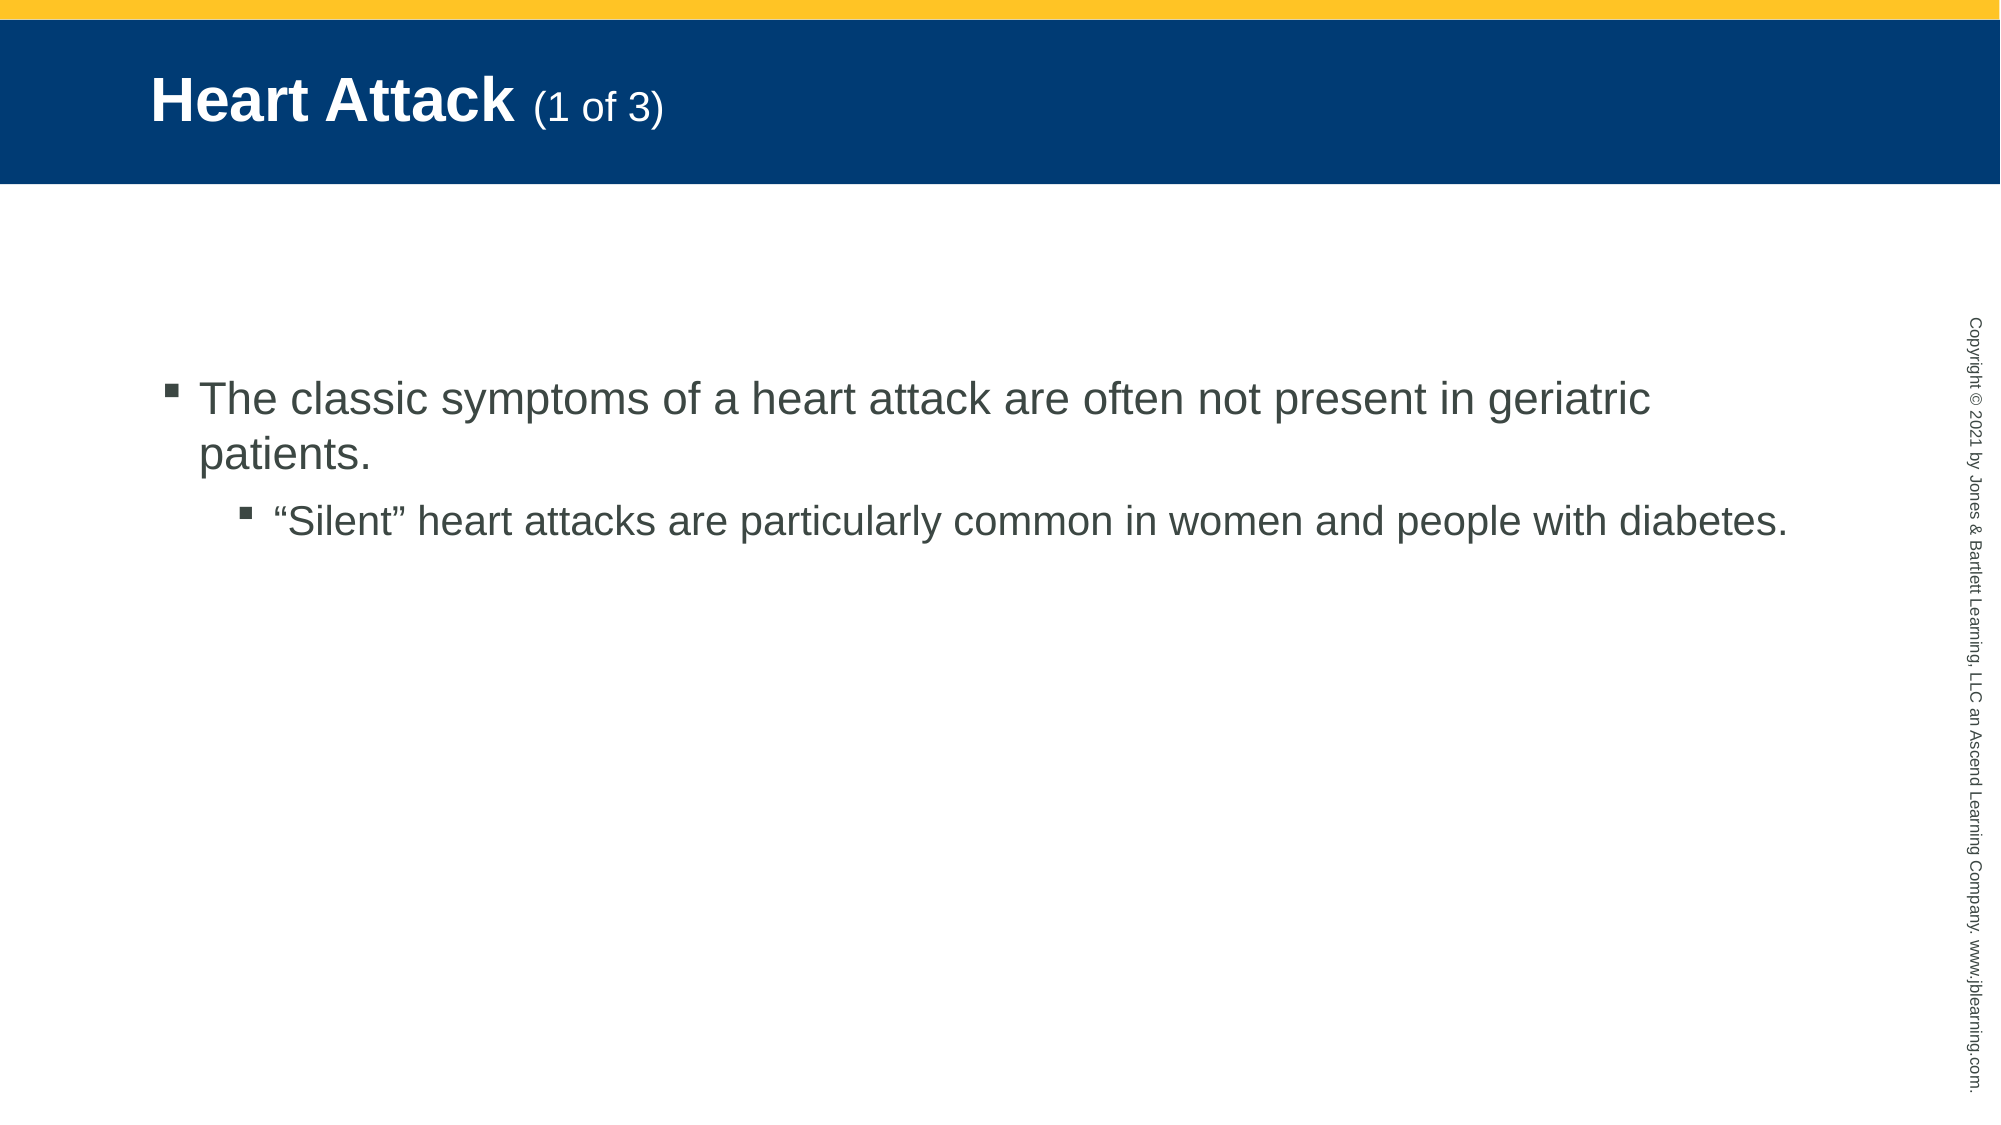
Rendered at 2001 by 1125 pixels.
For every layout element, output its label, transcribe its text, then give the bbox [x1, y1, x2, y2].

title Heart Attack (1 of 3) [0, 19, 2000, 185]
list The classic symptoms of a heart attack are often not present in geriatric patients. “Silent” heart attacks are particularly common in women and people with diabetes. [146, 361, 1859, 1016]
